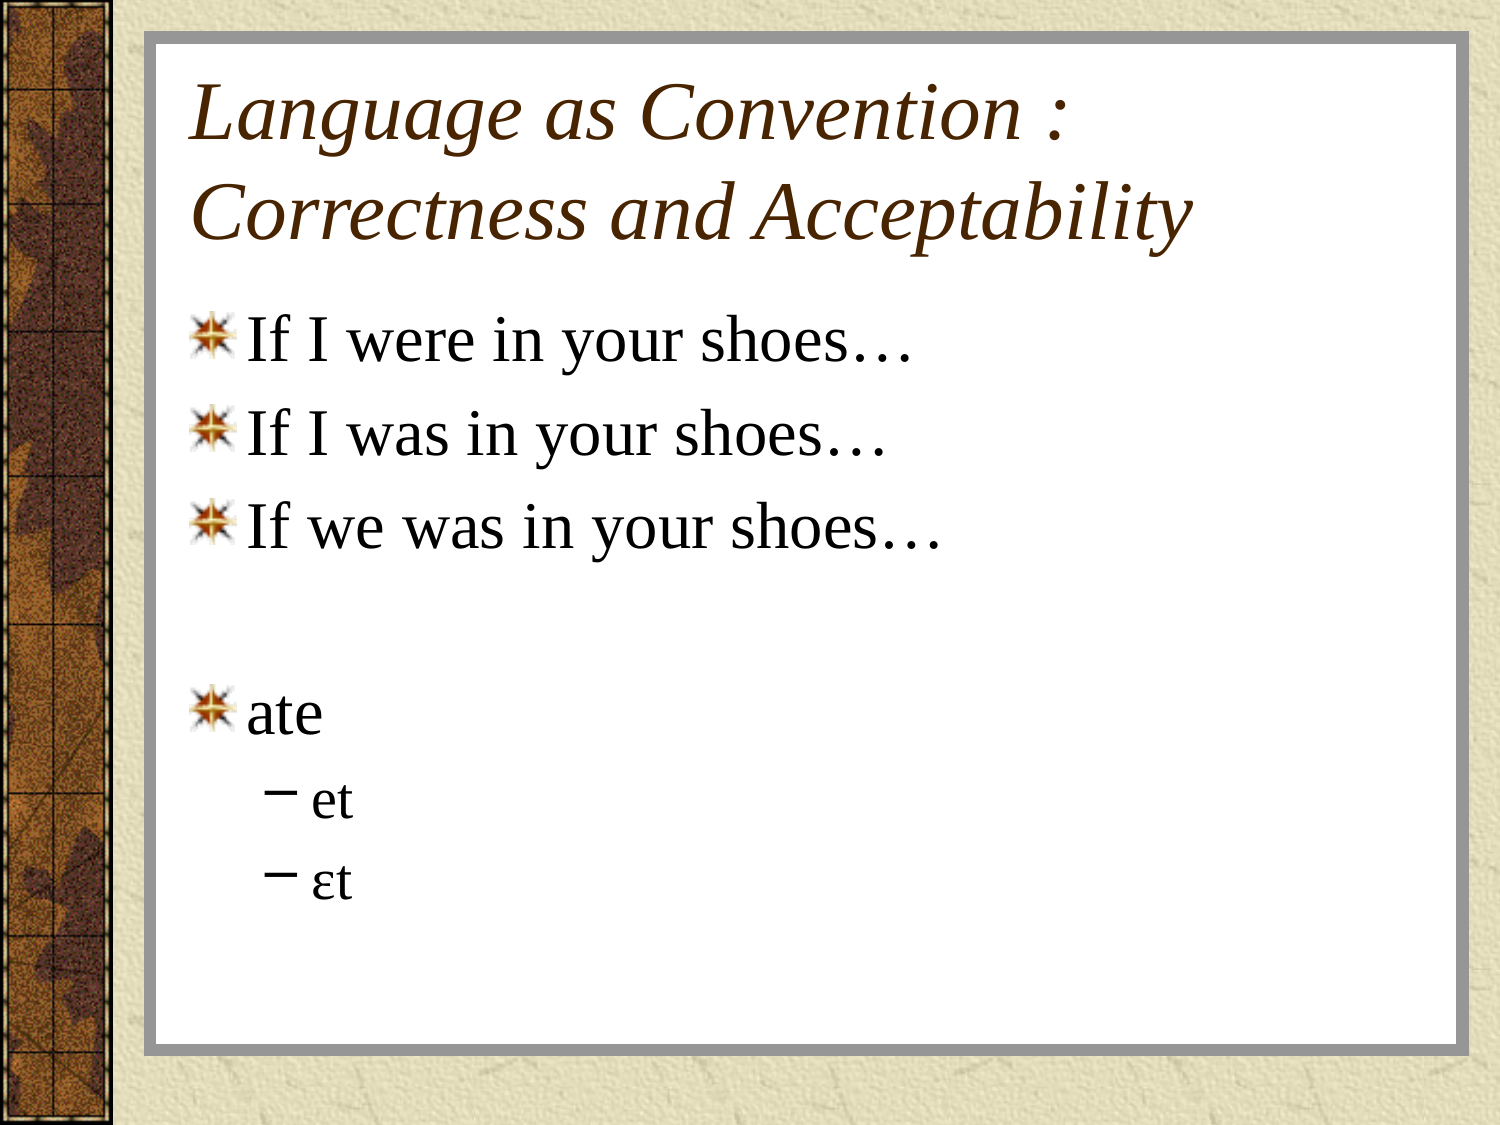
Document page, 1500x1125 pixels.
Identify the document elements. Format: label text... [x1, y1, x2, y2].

title Language as Convention : Correctness and Acceptability [174, 62, 1450, 250]
list If I were in your shoes… If I was in your shoes… If we was in your shoes… ate et εt [174, 287, 1450, 963]
picture [0, 0, 1500, 1125]
